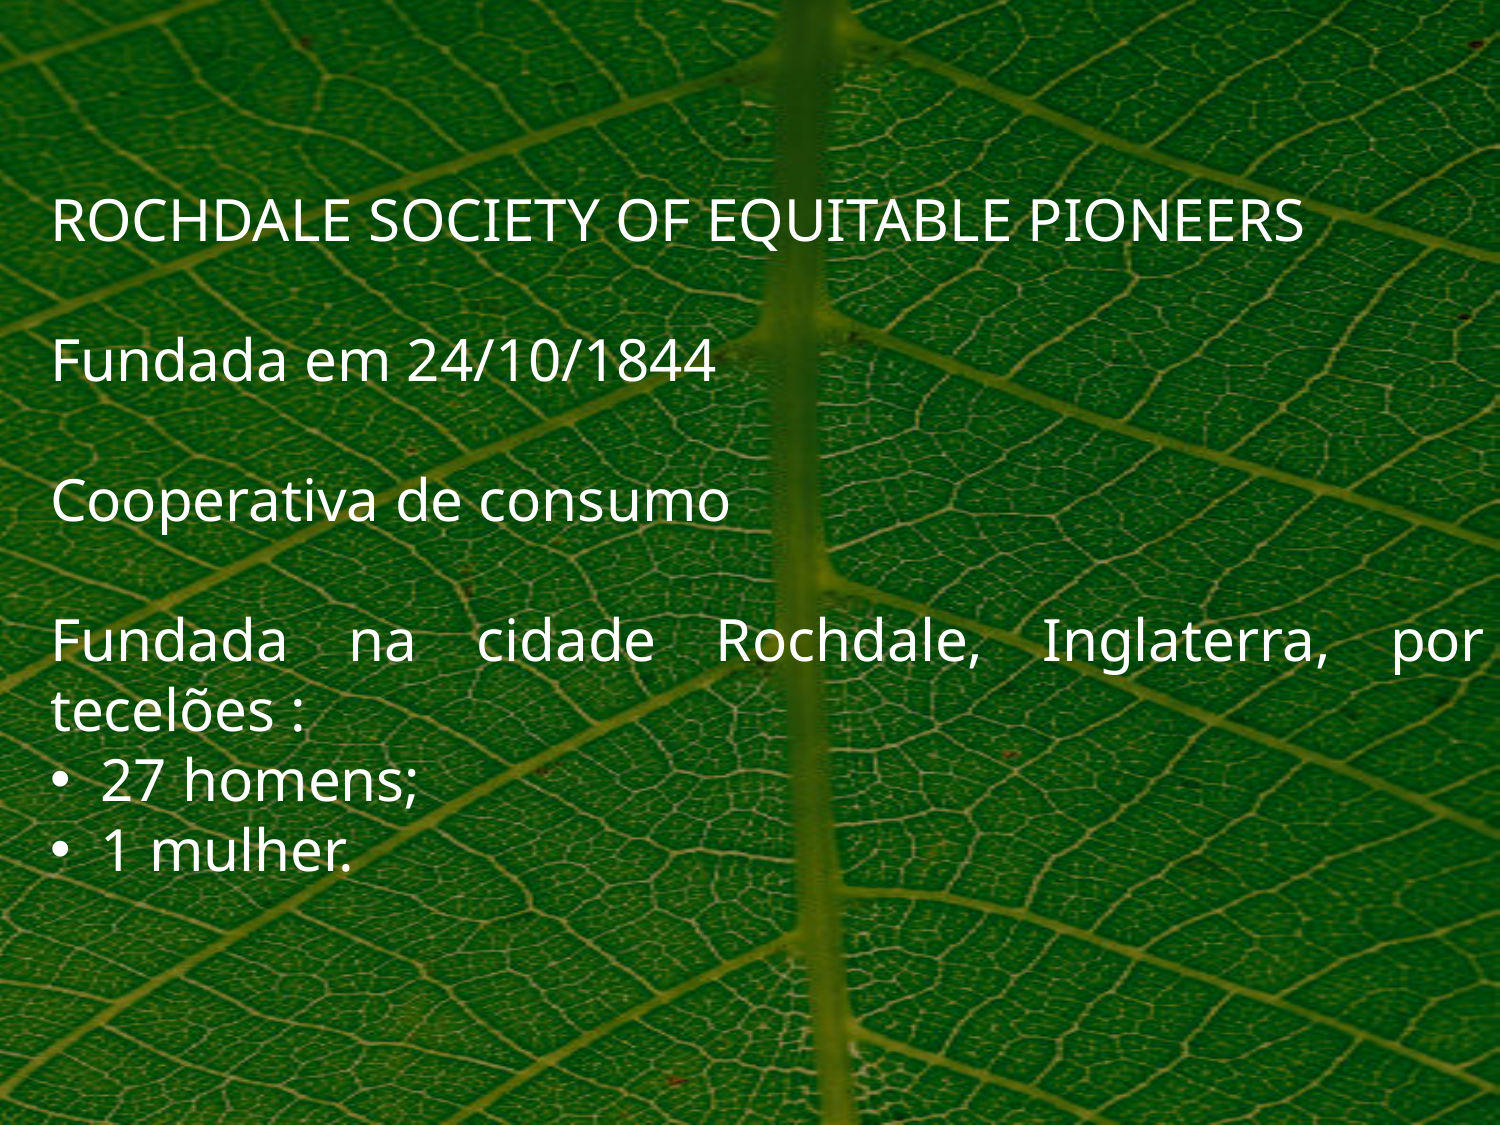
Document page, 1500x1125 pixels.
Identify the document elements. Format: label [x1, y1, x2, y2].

list [0, 0, 1500, 1125]
